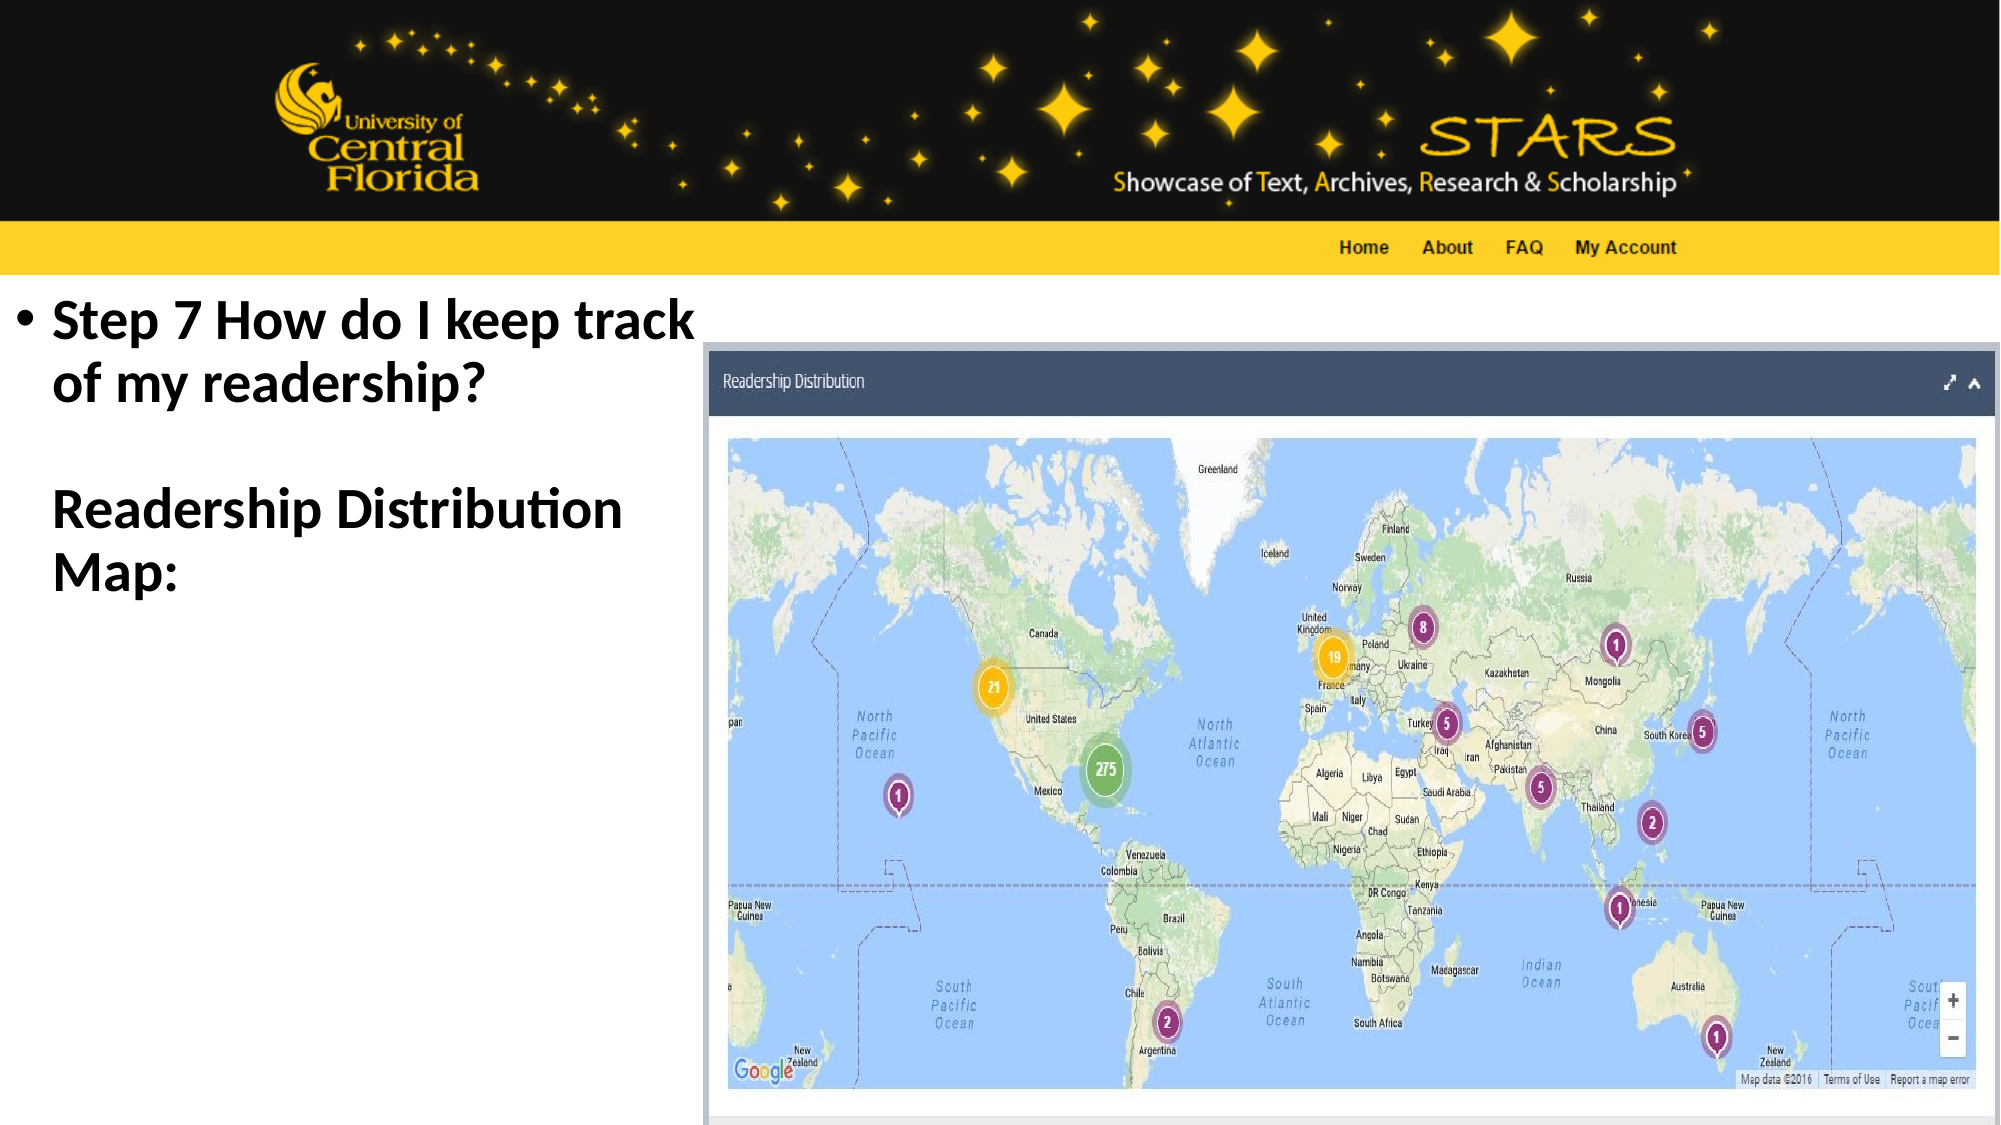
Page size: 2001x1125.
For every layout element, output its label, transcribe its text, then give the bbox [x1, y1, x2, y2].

list Step 7 How do I keep track of my readership? Readership Distribution Map: [0, 282, 760, 1090]
picture [703, 342, 2000, 1125]
picture [0, 0, 2000, 275]
